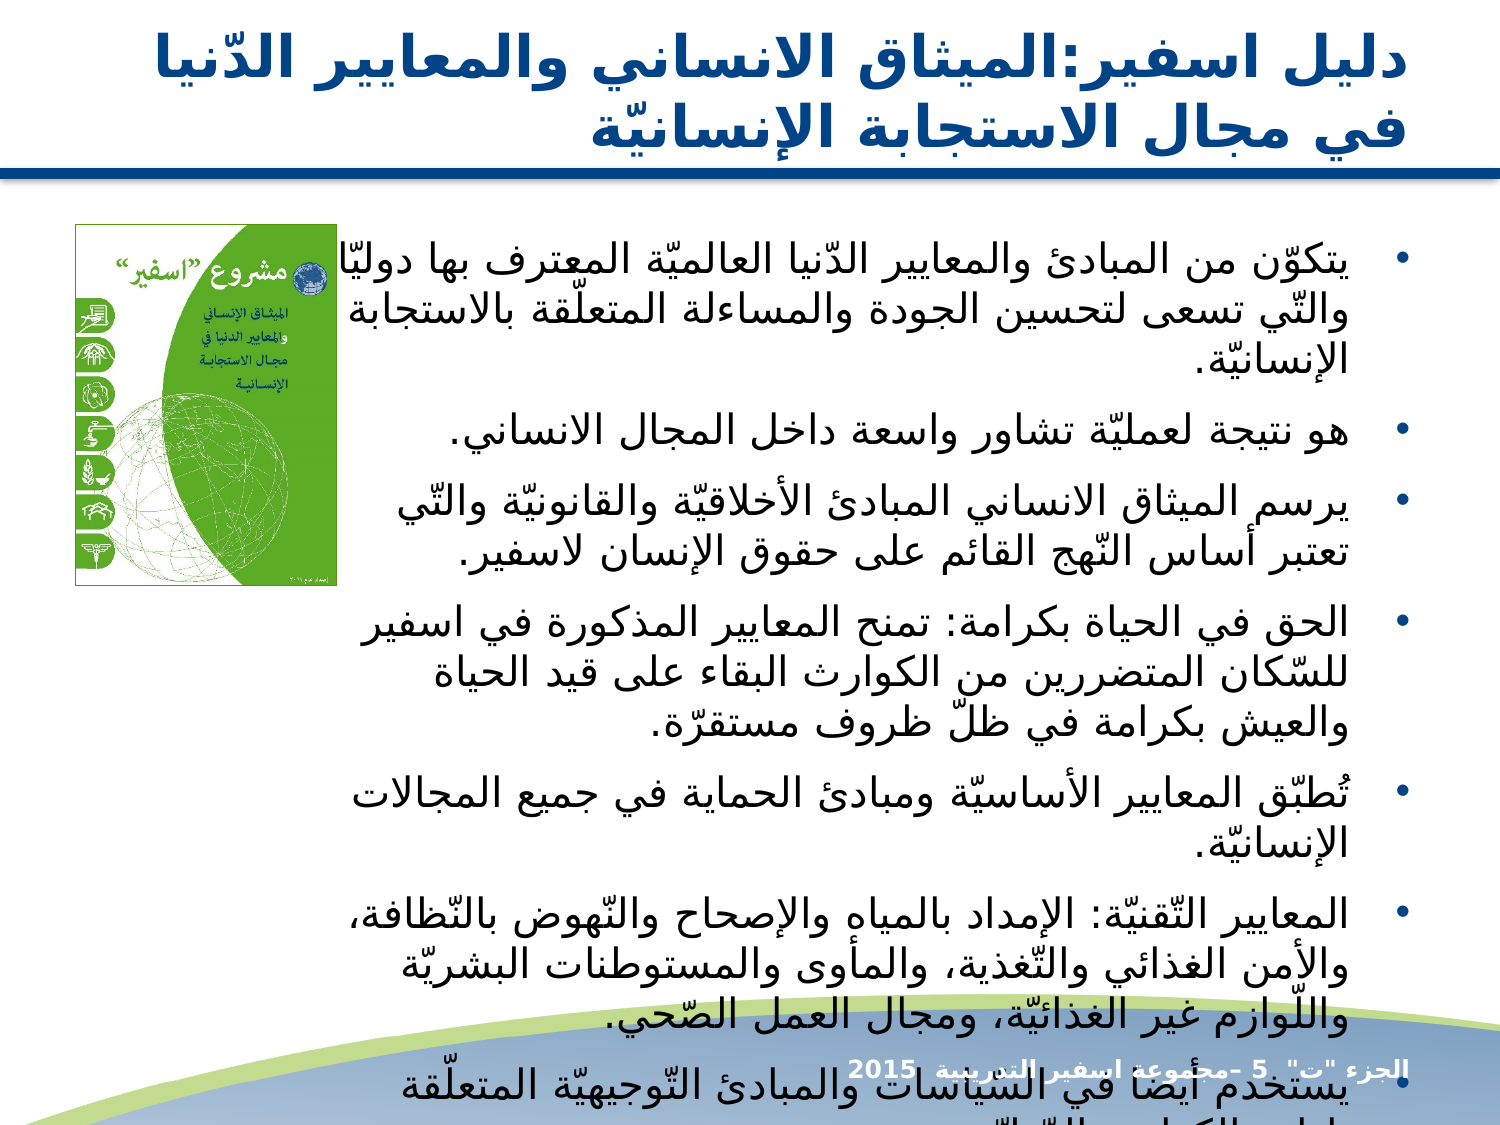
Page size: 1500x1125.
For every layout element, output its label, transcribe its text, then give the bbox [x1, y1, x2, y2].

footer الجزء "ت" 5 –مجموعة اسفير التدريبية 2015 [679, 1038, 1425, 1099]
picture [74, 224, 337, 586]
title دليل اسفير:الميثاق الانساني والمعايير الدّنيا في مجال الاستجابة الإنسانيّة [75, 0, 1425, 178]
list يتكوّن من المبادئ والمعايير الدّنيا العالميّة المعترف بها دوليّا والتّي تسعى لتحسين الجودة والمساءلة المتعلّقة بالاستجابة الإنسانيّة. هو نتيجة لعمليّة تشاور واسعة داخل المجال الانساني. يرسم الميثاق الانساني المبادئ الأخلاقيّة والقانونيّة والتّي تعتبر أساس النّهج القائم على حقوق الإنسان لاسفير. الحق في الحياة بكرامة: تمنح المعايير المذكورة في اسفير للسّكان المتضررين من الكوارث البقاء على قيد الحياة والعيش بكرامة في ظلّ ظروف مستقرّة. تُطبّق المعايير الأساسيّة ومبادئ الحماية في جميع المجالات الإنسانيّة. المعايير التّقنيّة: الإمداد بالمياه والإصحاح والنّهوض بالنّظافة، والأمن الغذائي والتّغذية، والمأوى والمستوطنات البشريّة واللّوازم غير الغذائيّة، ومجال العمل الصّحي. يستخدم أيضا في السّياسات والمبادئ التّوجيهيّة المتعلّقة بإدارة الكوارث الدّوليّة. يعتبر كملكيّة عامّة حيث أنّ نسبة مستعملي الدّليل مرتفعة مّما شجّع على ترجمته إلى لغات كثيرة. [314, 224, 1425, 1010]
picture [0, 992, 1500, 1125]
